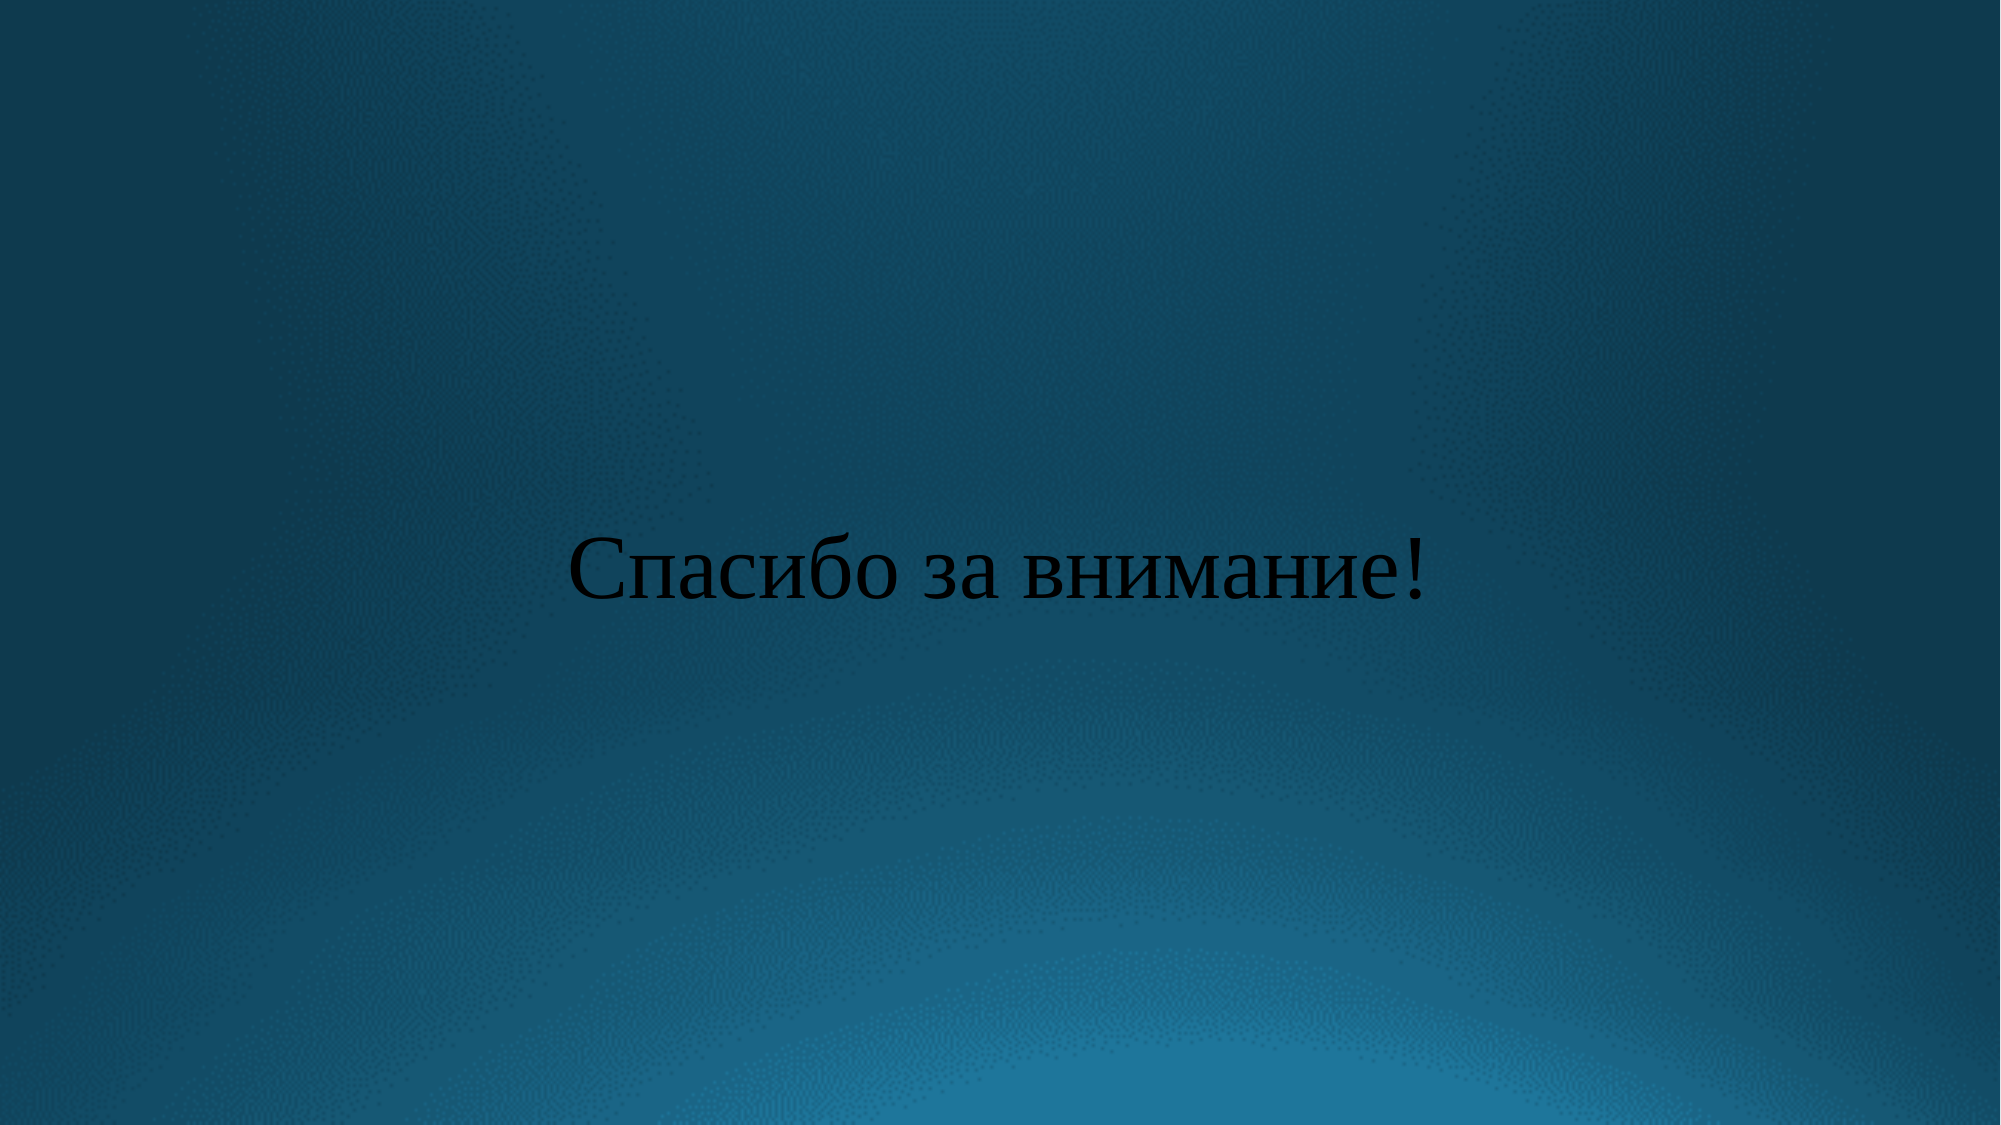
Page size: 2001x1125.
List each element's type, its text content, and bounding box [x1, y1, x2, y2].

picture [0, 0, 2001, 1125]
text_box Спасибо за внимание! [552, 499, 1448, 624]
